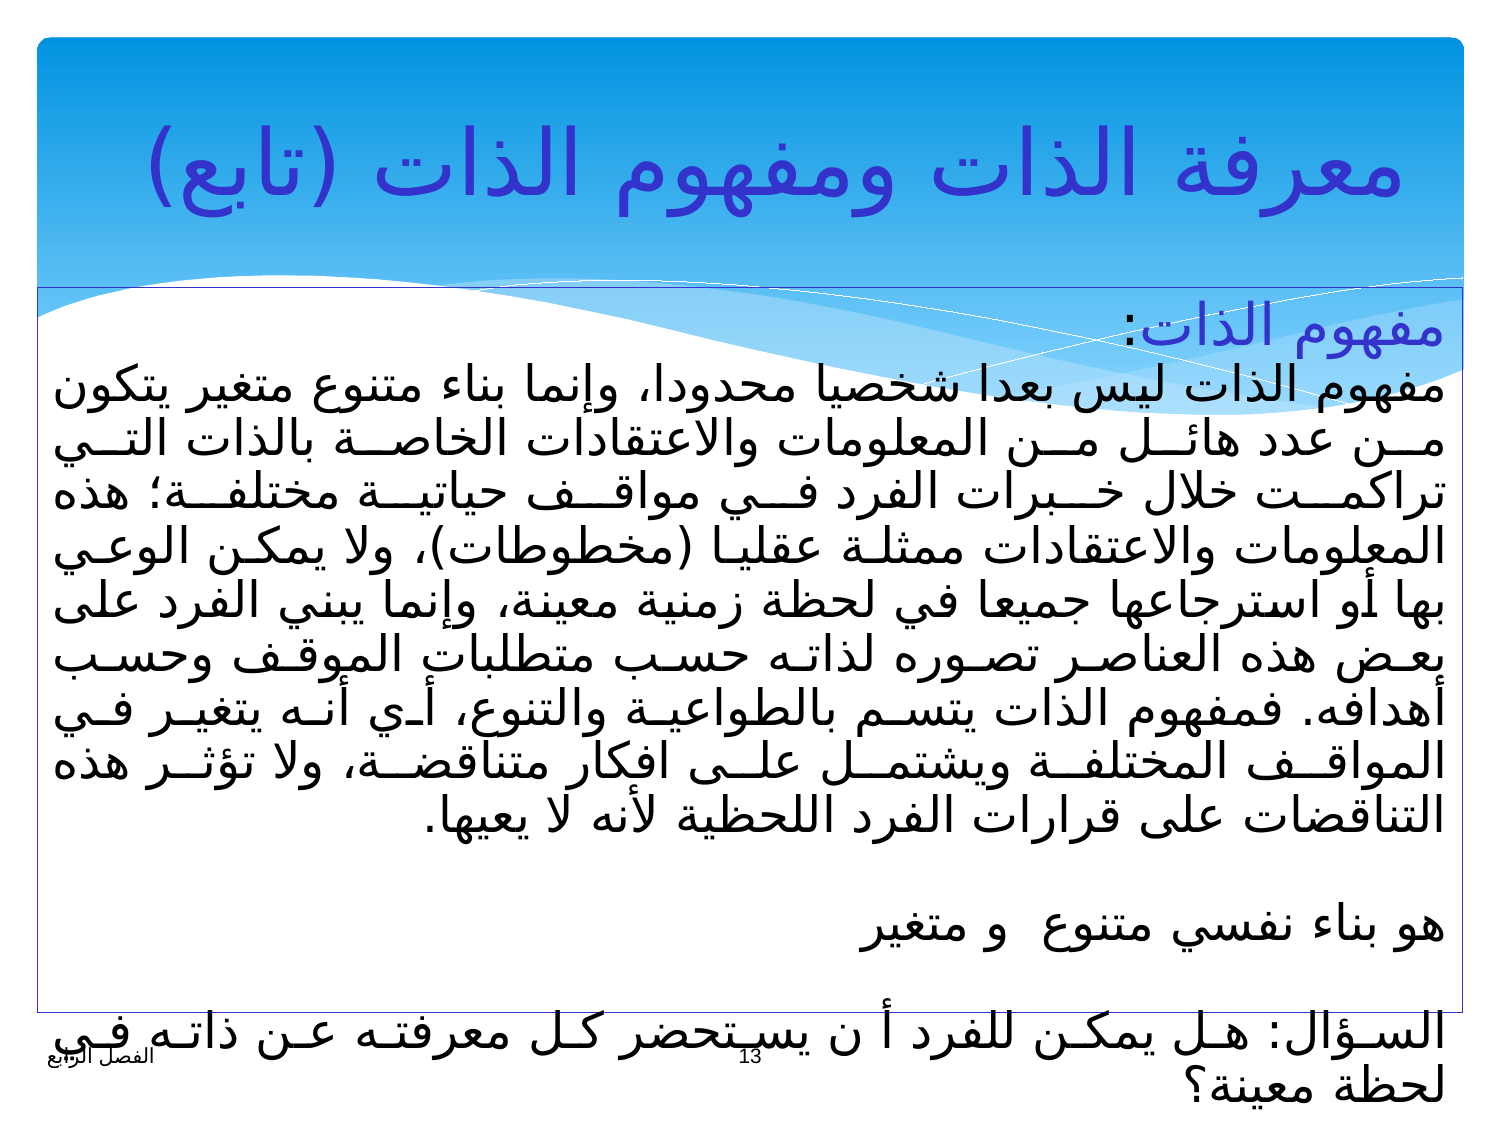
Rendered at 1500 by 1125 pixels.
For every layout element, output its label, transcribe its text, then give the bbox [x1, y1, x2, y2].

list مفهوم الذات: مفهوم الذات ليس بعدا شخصيا محدودا، وإنما بناء متنوع متغير يتكون من عدد هائل من المعلومات والاعتقادات الخاصة بالذات التي تراكمت خلال خبرات الفرد في مواقف حياتية مختلفة؛ هذه المعلومات والاعتقادات ممثلة عقليا (مخطوطات)، ولا يمكن الوعي بها أو استرجاعها جميعا في لحظة زمنية معينة، وإنما يبني الفرد على بعض هذه العناصر تصوره لذاته حسب متطلبات الموقف وحسب أهدافه. فمفهوم الذات يتسم بالطواعية والتنوع، أي أنه يتغير في المواقف المختلفة ويشتمل على افكار متناقضة، ولا تؤثر هذه التناقضات على قرارات الفرد اللحظية لأنه لا يعيها. هو بناء نفسي متنوع و متغير السؤال: هل يمكن للفرد أ ن يستحضر كل معرفته عن ذاته في لحظة معينة؟ [37, 287, 1463, 1013]
title معرفة الذات ومفهوم الذات (تابع) [75, 55, 1425, 261]
slide_number 13 [654, 1025, 846, 1086]
footer الفصل الرابع [31, 1025, 653, 1086]
